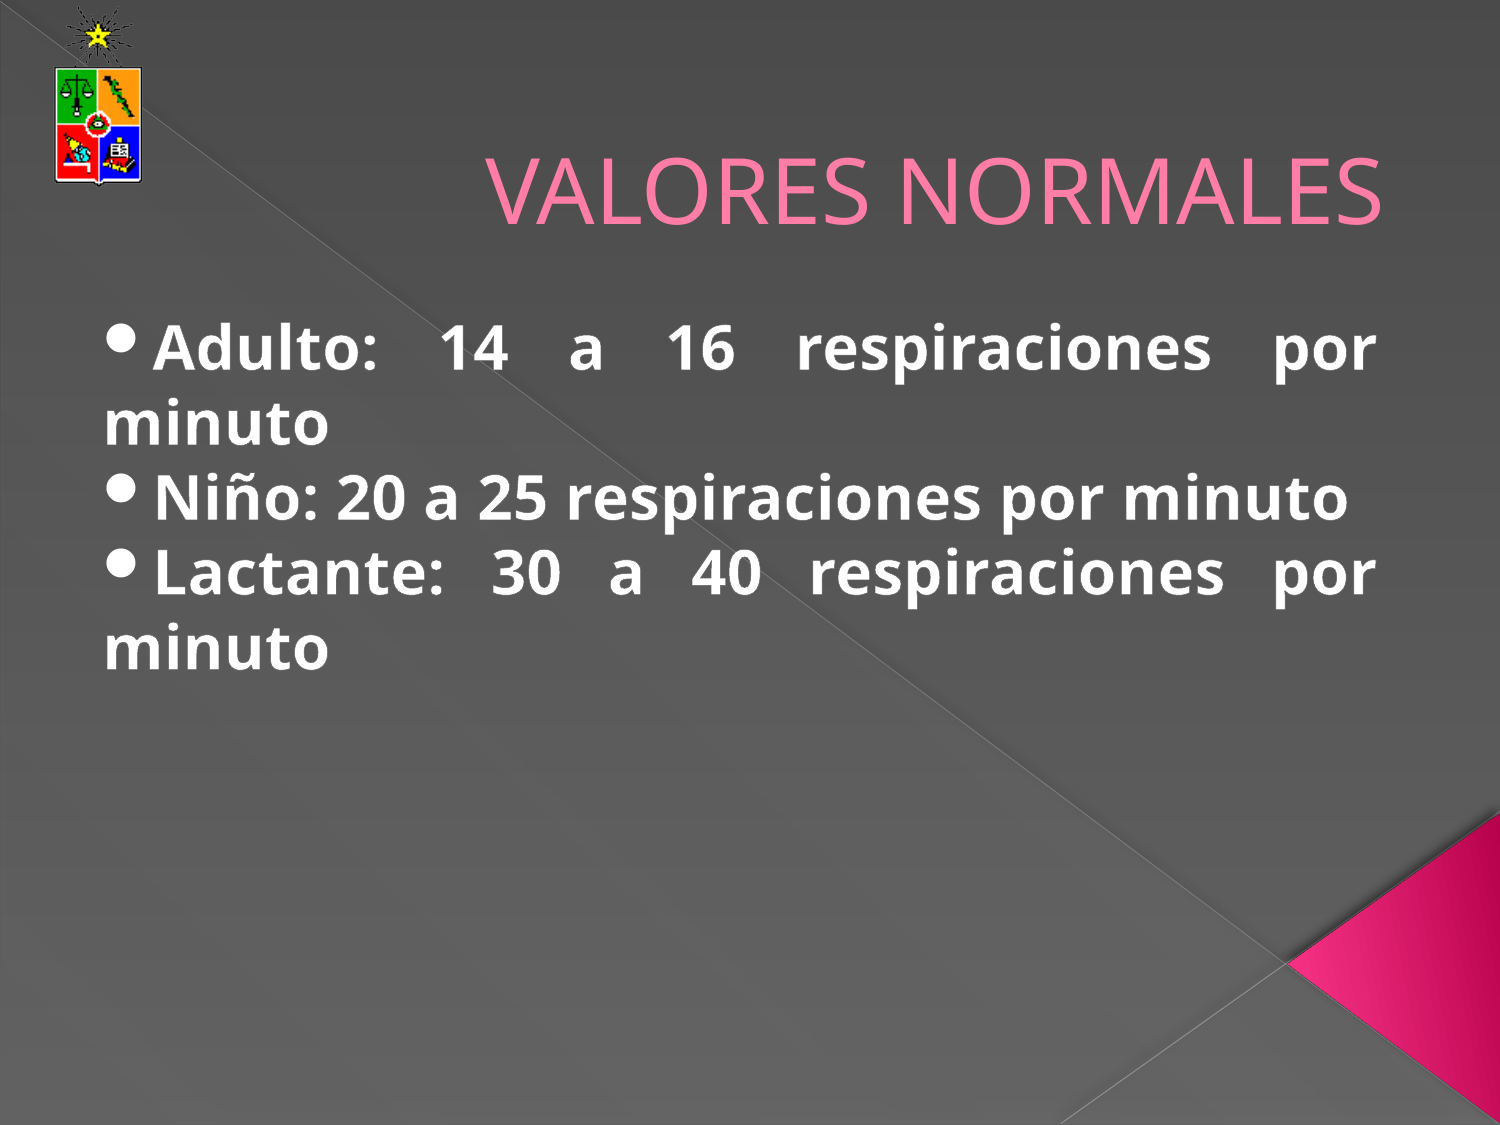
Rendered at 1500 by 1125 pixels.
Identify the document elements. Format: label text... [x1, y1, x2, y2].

picture [37, 0, 160, 193]
title VALORES NORMALES [212, 75, 1400, 250]
subtitle Adulto: 14 a 16 respiraciones por minuto Niño: 20 a 25 respiraciones por minuto Lactante: 30 a 40 respiraciones por minuto [87, 299, 1400, 1000]
